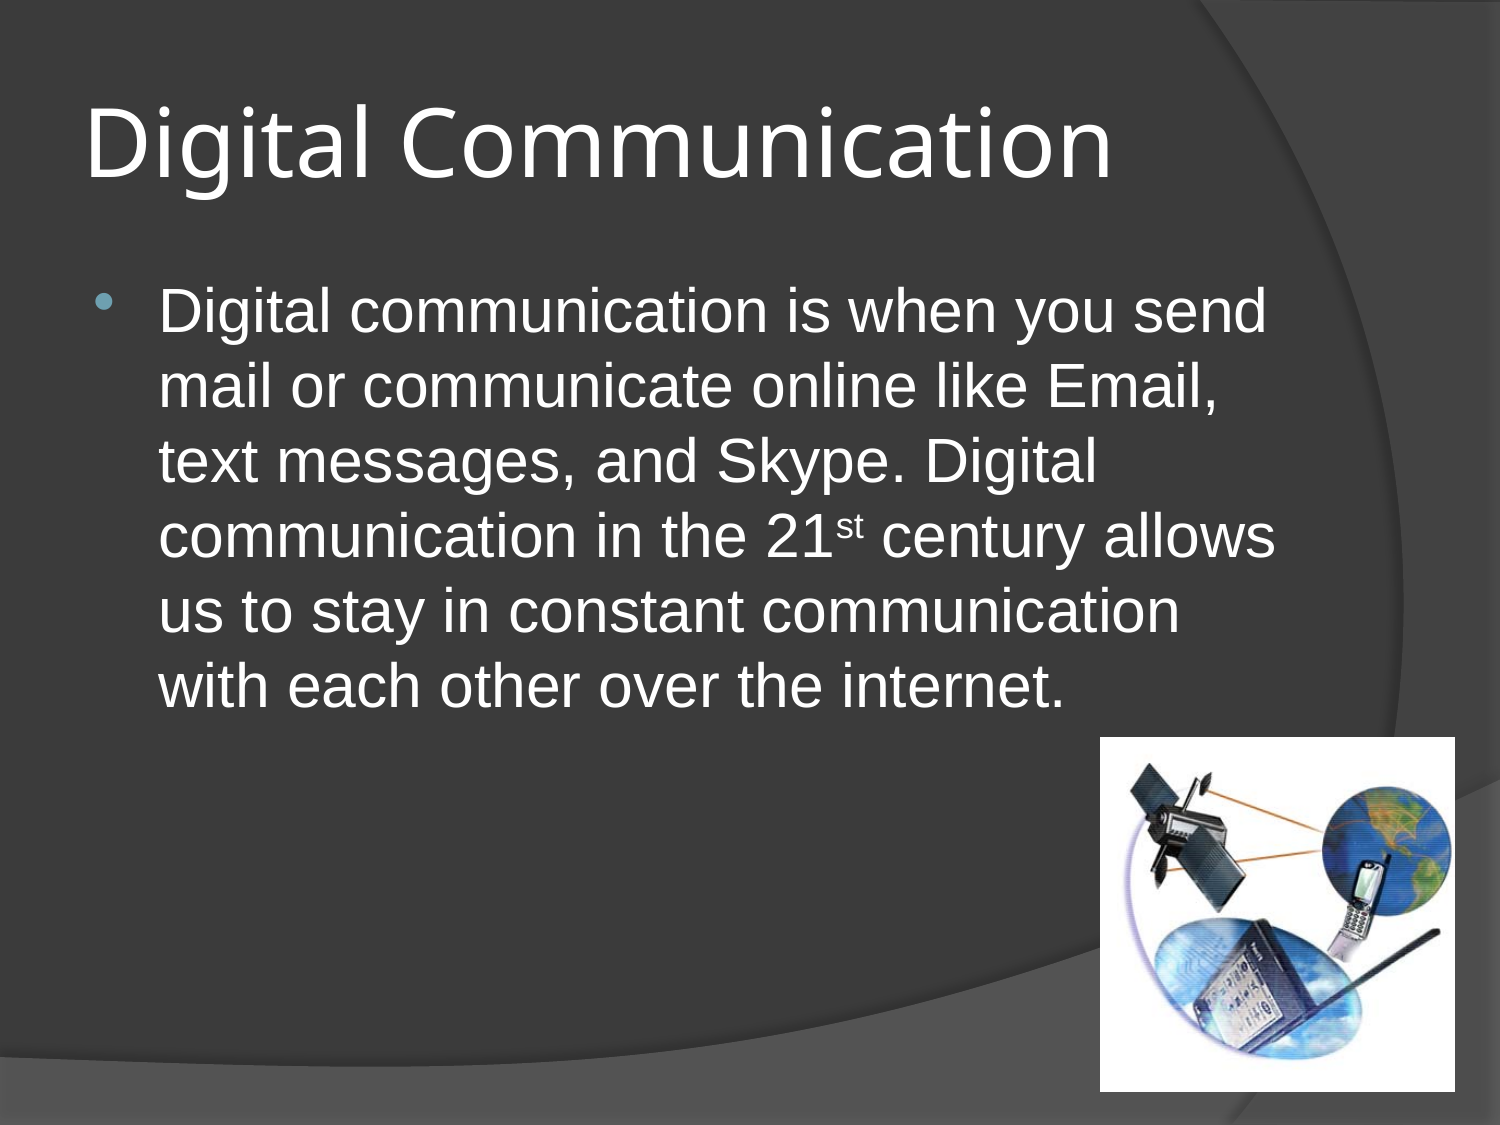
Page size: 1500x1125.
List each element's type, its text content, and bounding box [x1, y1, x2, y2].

picture [1099, 737, 1456, 1092]
list Digital communication is when you send mail or communicate online like Email, text messages, and Skype. Digital communication in the 21st century allows us to stay in constant communication with each other over the internet. [75, 262, 1300, 1005]
title Digital Communication [75, 45, 1300, 233]
